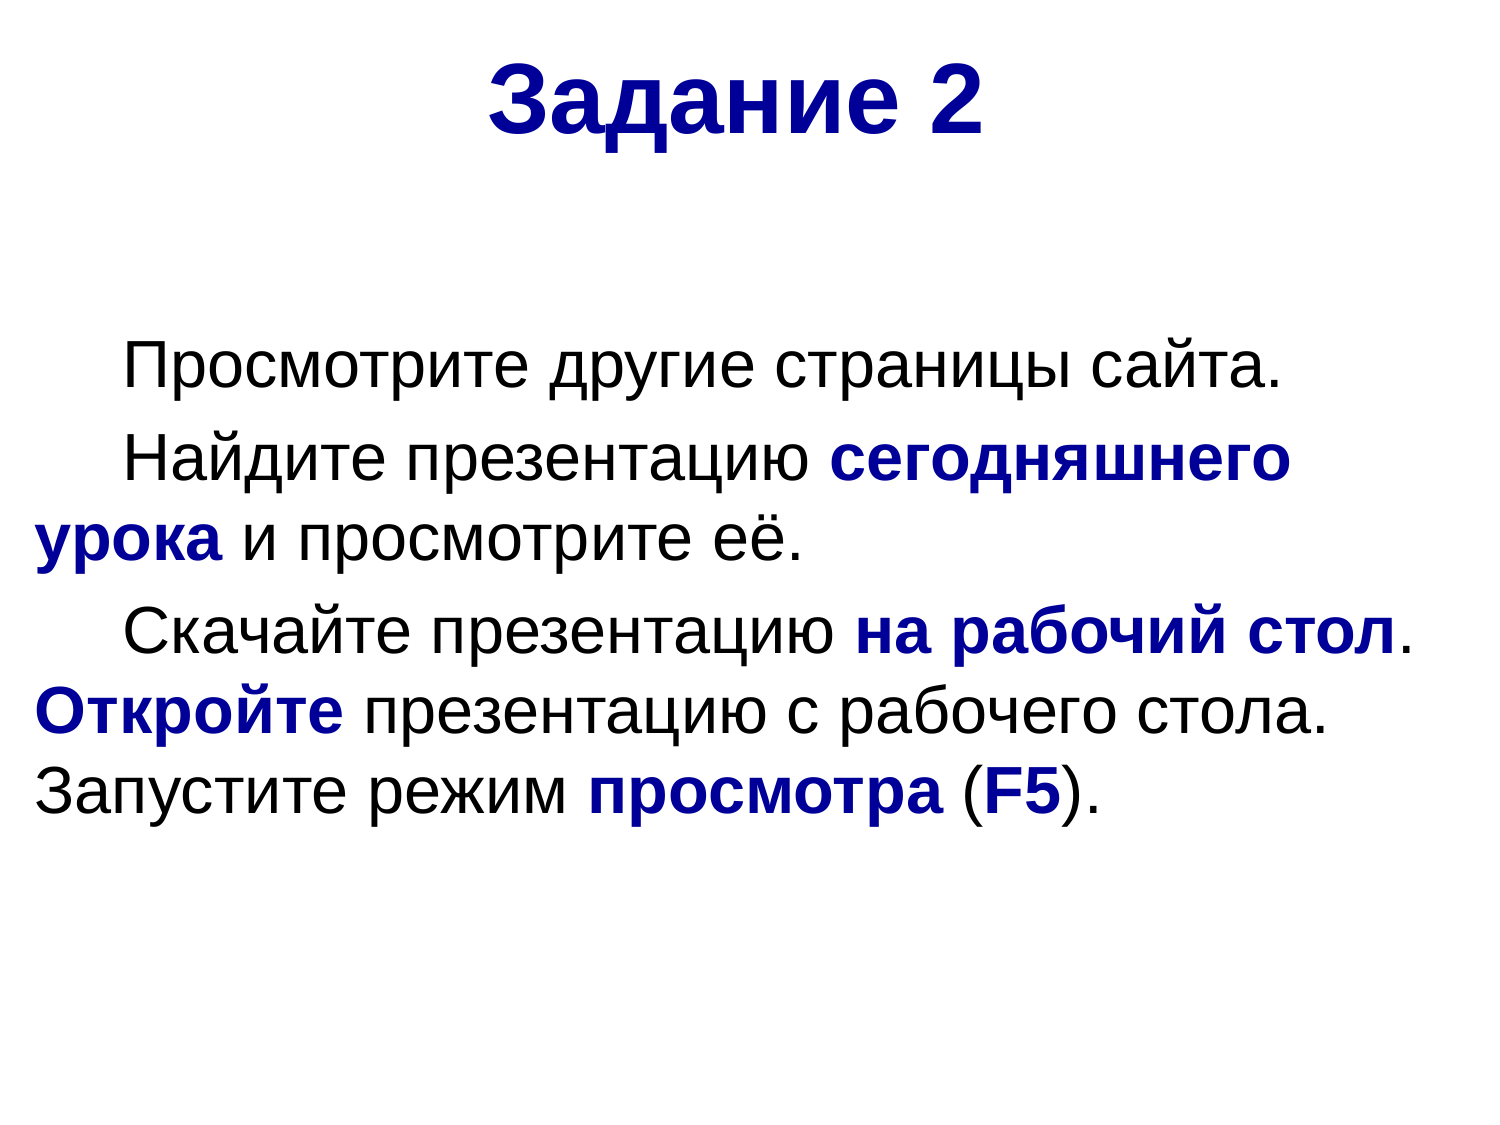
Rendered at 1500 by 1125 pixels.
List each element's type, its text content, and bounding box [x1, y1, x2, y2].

title Задание 2 [0, 0, 1500, 188]
list Просмотрите другие страницы сайта. Найдите презентацию сегодняшнего урока и просмотрите её. Скачайте презентацию на рабочий стол. Откройте презентацию с рабочего стола. Запустите режим просмотра (F5). [19, 312, 1465, 892]
